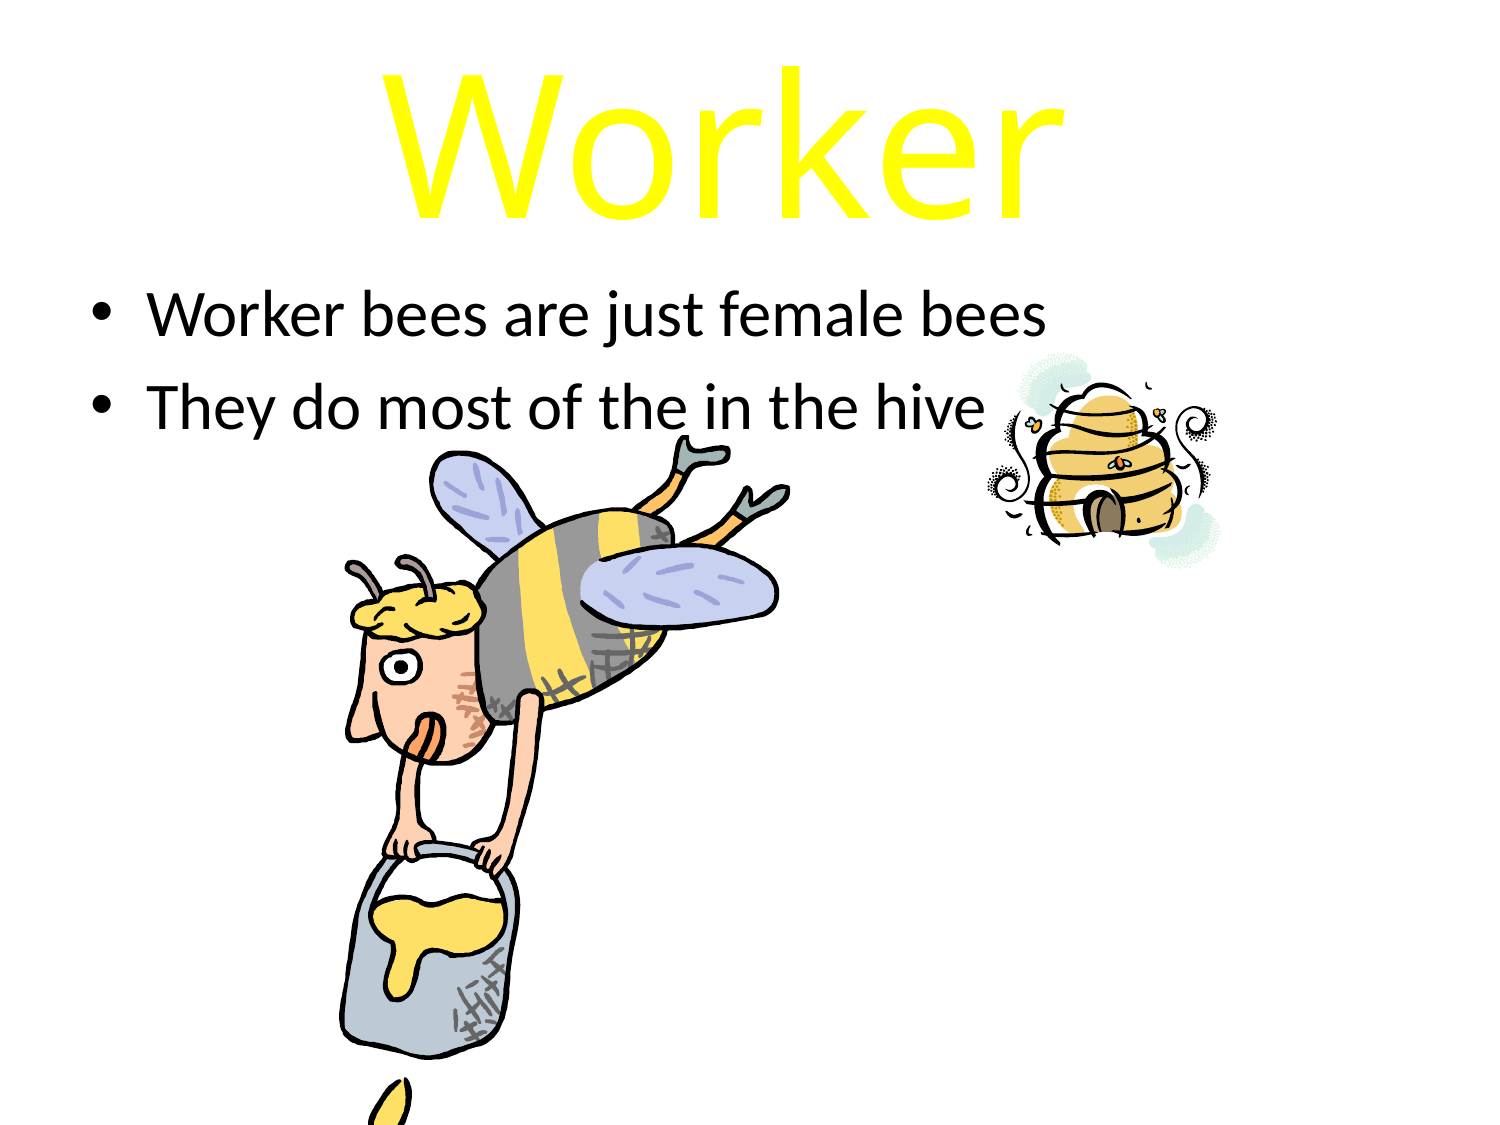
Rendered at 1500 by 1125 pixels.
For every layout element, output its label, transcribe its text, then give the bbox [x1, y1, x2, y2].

title Worker [75, 45, 1425, 233]
list Worker bees are just female bees They do most of the in the hive [75, 262, 1425, 1005]
picture [337, 424, 801, 1125]
picture [987, 349, 1225, 572]
